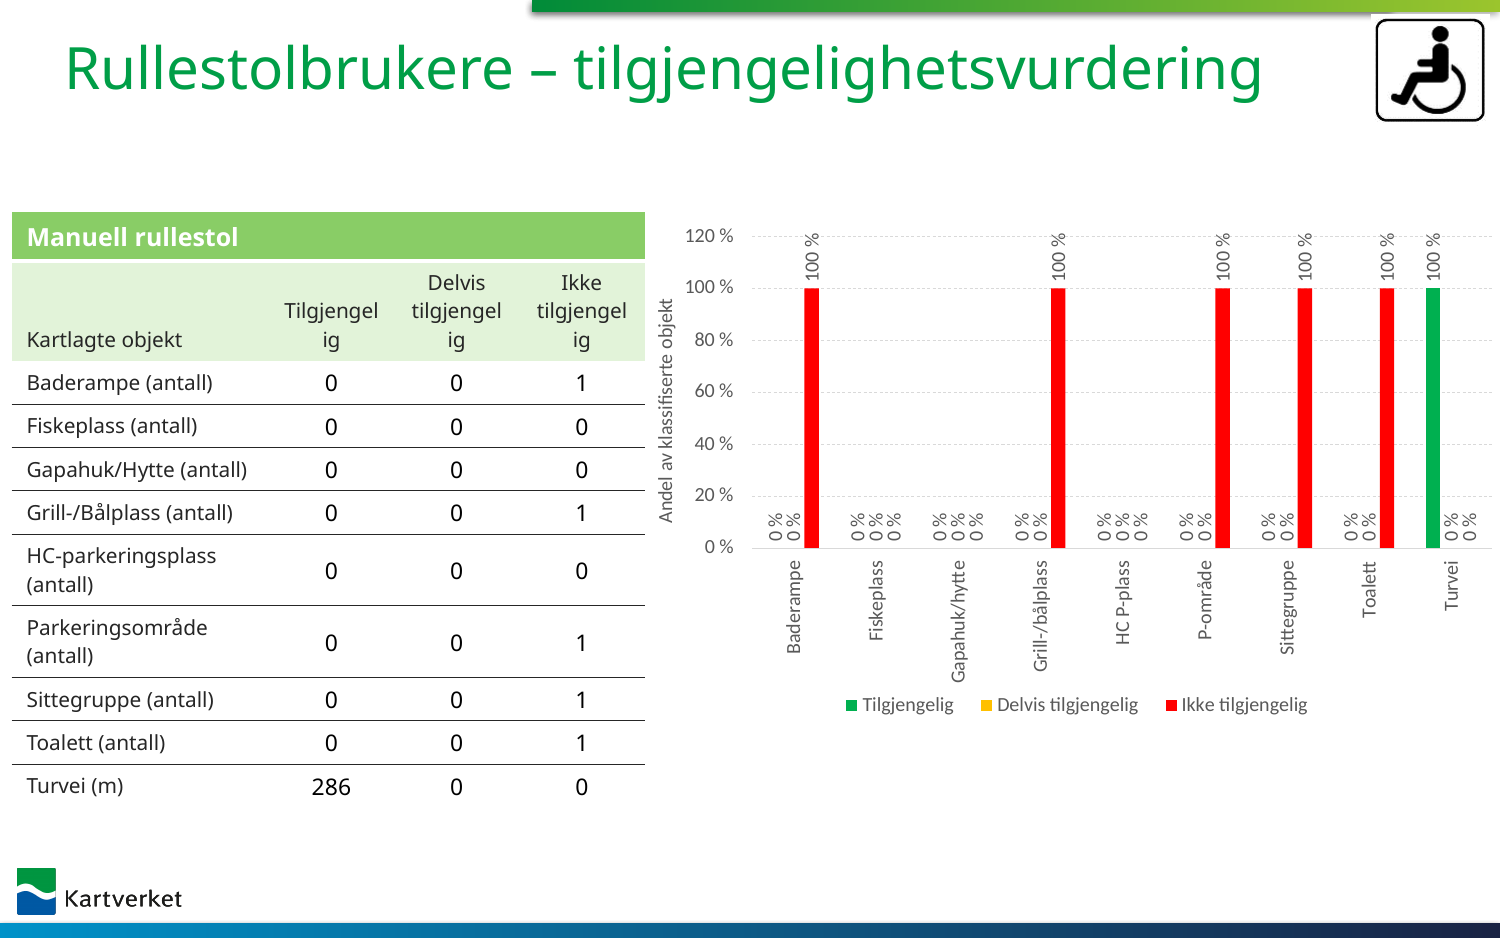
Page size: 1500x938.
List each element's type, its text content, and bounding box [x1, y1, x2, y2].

table_cell 0 [394, 448, 519, 490]
table_cell 0 [269, 405, 394, 447]
table_cell 1 [519, 721, 645, 764]
table_cell 0 [519, 405, 638, 447]
table_cell 0 [269, 606, 394, 677]
table_cell 0 [394, 491, 519, 534]
table_cell Baderampe (antall) [12, 361, 269, 404]
table_cell 1 [519, 361, 638, 404]
table_cell 1 [519, 678, 638, 720]
table_cell 286 [269, 765, 394, 807]
table_cell Tilgjengelig [269, 263, 394, 361]
table_cell 0 [394, 606, 519, 677]
table_cell 0 [519, 448, 638, 490]
picture [1371, 13, 1491, 127]
table_header Manuell rullestol [12, 212, 645, 259]
table_cell 1 [519, 606, 638, 677]
table_cell 0 [269, 535, 394, 605]
table_cell Toalett (antall) [12, 721, 269, 764]
table_cell 0 [519, 765, 645, 807]
picture [643, 218, 1500, 728]
table_cell Parkeringsområde (antall) [12, 606, 269, 677]
table_cell Turvei (m) [12, 765, 269, 807]
table_cell Fiskeplass (antall) [12, 405, 269, 447]
table_cell 1 [519, 491, 638, 534]
table_cell 0 [394, 405, 519, 447]
table_cell 0 [269, 361, 394, 404]
table_cell Kartlagte objekt [12, 263, 269, 361]
table_cell 0 [269, 721, 394, 764]
table_cell Sittegruppe (antall) [12, 678, 269, 720]
table_cell 0 [269, 491, 394, 534]
table_cell 0 [394, 678, 519, 720]
table_cell 0 [269, 448, 394, 490]
table_cell 0 [394, 535, 519, 605]
text_box Rullestolbrukere – tilgjengelighetsvurdering [49, 12, 1372, 109]
table_cell Gapahuk/Hytte (antall) [12, 448, 269, 490]
table_cell 0 [394, 765, 519, 807]
table_cell 0 [519, 535, 638, 605]
table_cell Delvis tilgjengelig [394, 263, 519, 361]
table_cell 0 [394, 361, 519, 404]
table_cell Ikke tilgjengelig [519, 263, 638, 361]
table_cell HC-parkeringsplass (antall) [12, 535, 269, 605]
table_cell 0 [269, 678, 394, 720]
table_cell 0 [394, 721, 519, 764]
table_cell Grill-/Bålplass (antall) [12, 491, 269, 534]
